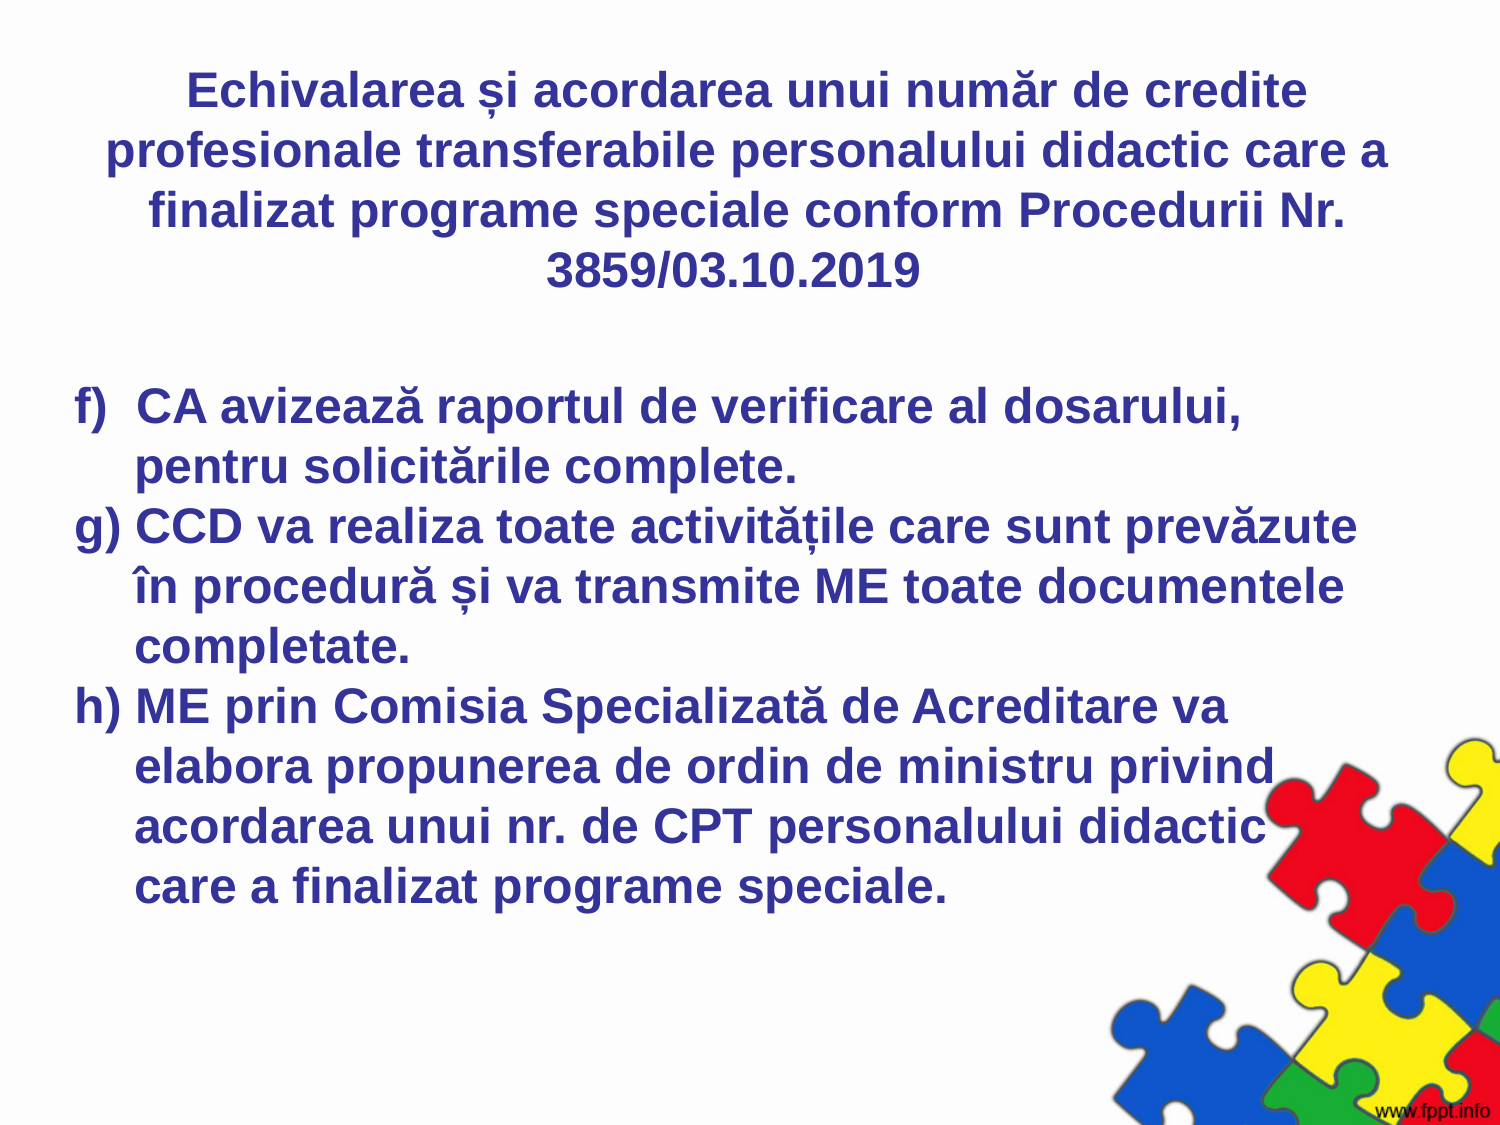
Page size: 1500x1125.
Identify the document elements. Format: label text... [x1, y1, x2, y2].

title Echivalarea și acordarea unui număr de credite profesionale transferabile personalului didactic care a finalizat programe speciale conform Procedurii Nr. 3859/03.10.2019 [47, 24, 1449, 331]
text_box f) CA avizează raportul de verificare al dosarului, pentru solicitările complete. g) CCD va realiza toate activitățile care sunt prevăzute în procedură și va transmite ME toate documentele completate. h) ME prin Comisia Specializată de Acreditare va elabora propunerea de ordin de ministru privind acordarea unui nr. de CPT personalului didactic care a finalizat programe speciale. [60, 366, 1385, 921]
picture [0, 0, 1500, 1125]
